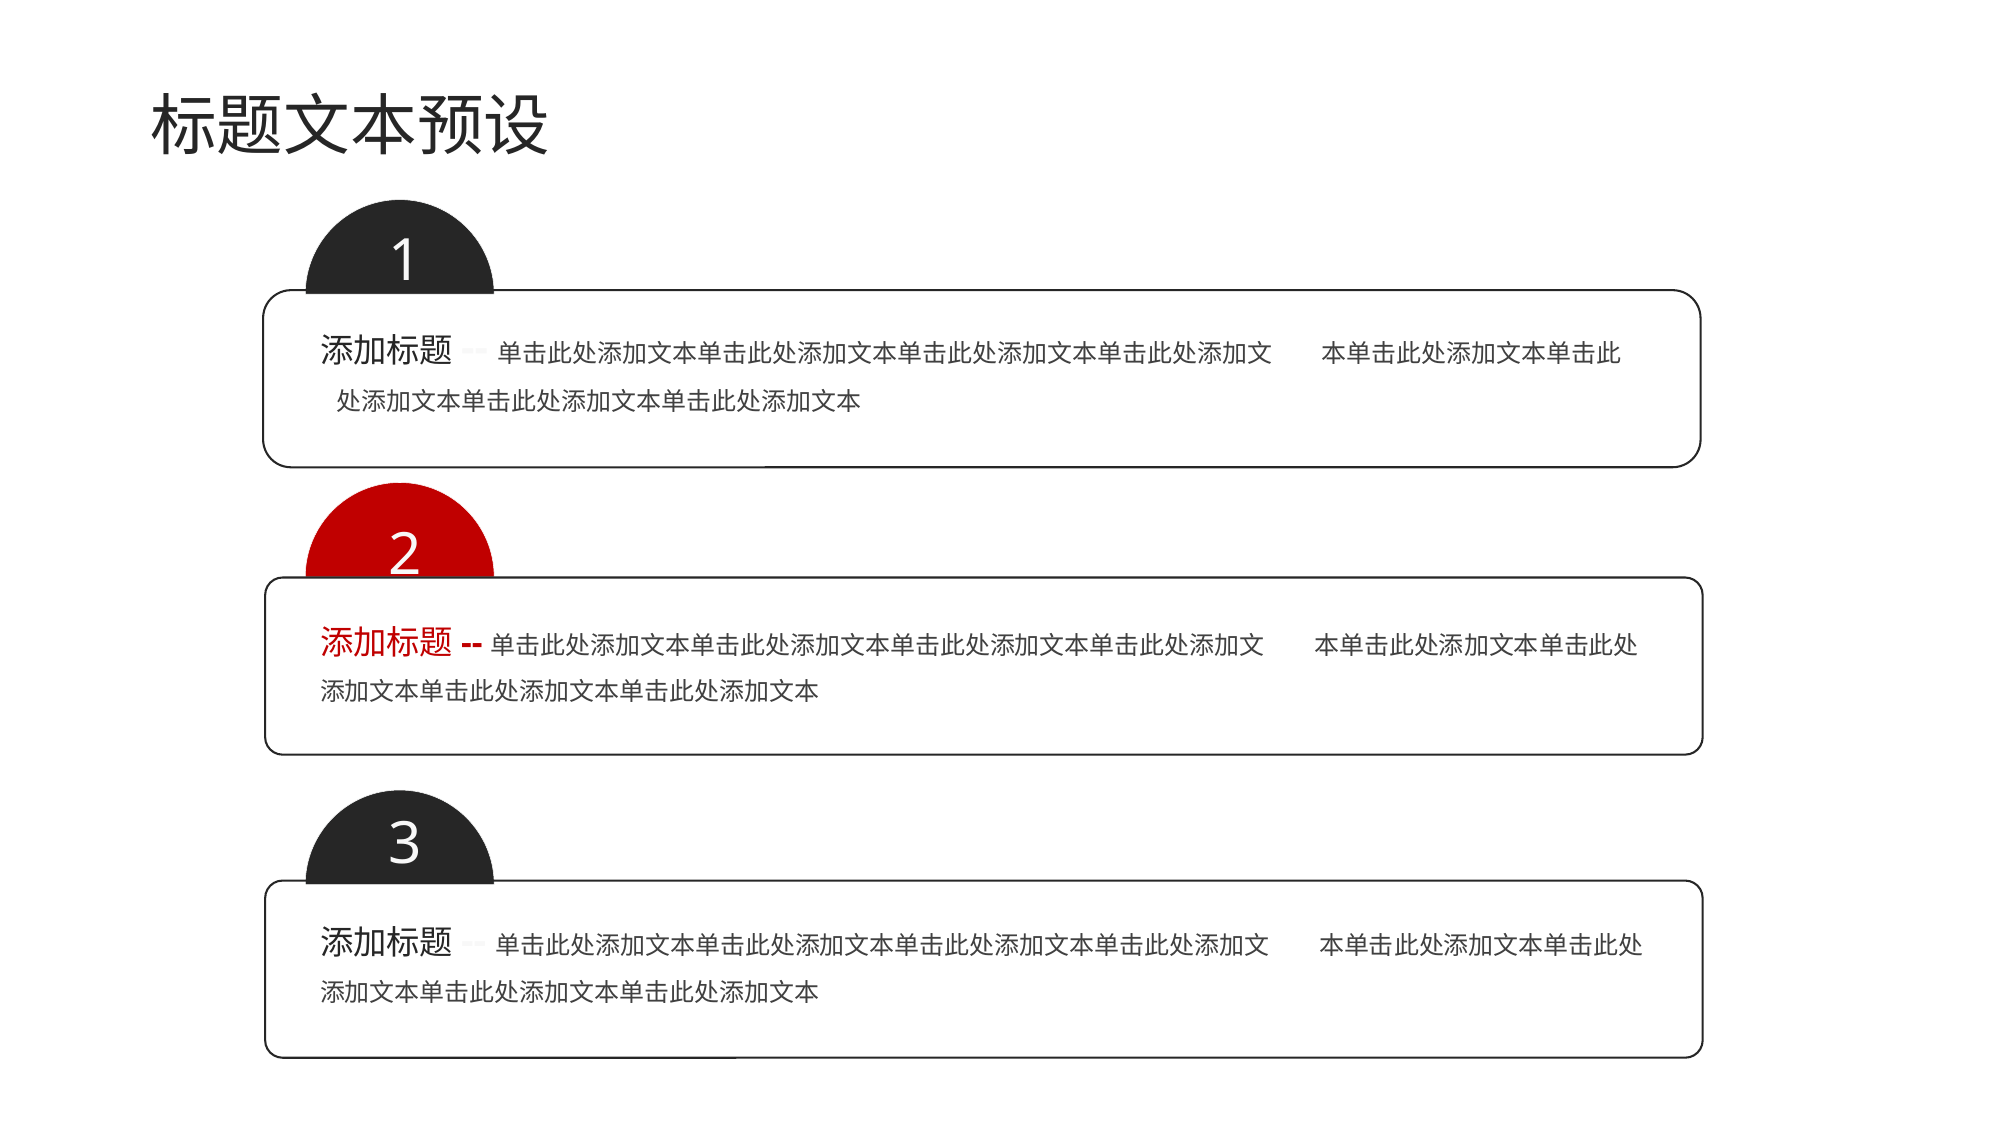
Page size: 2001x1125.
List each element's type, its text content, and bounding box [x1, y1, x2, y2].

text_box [265, 790, 1703, 1058]
text_box 标题文本预设 [135, 75, 566, 171]
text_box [265, 482, 1703, 755]
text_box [263, 199, 1701, 479]
